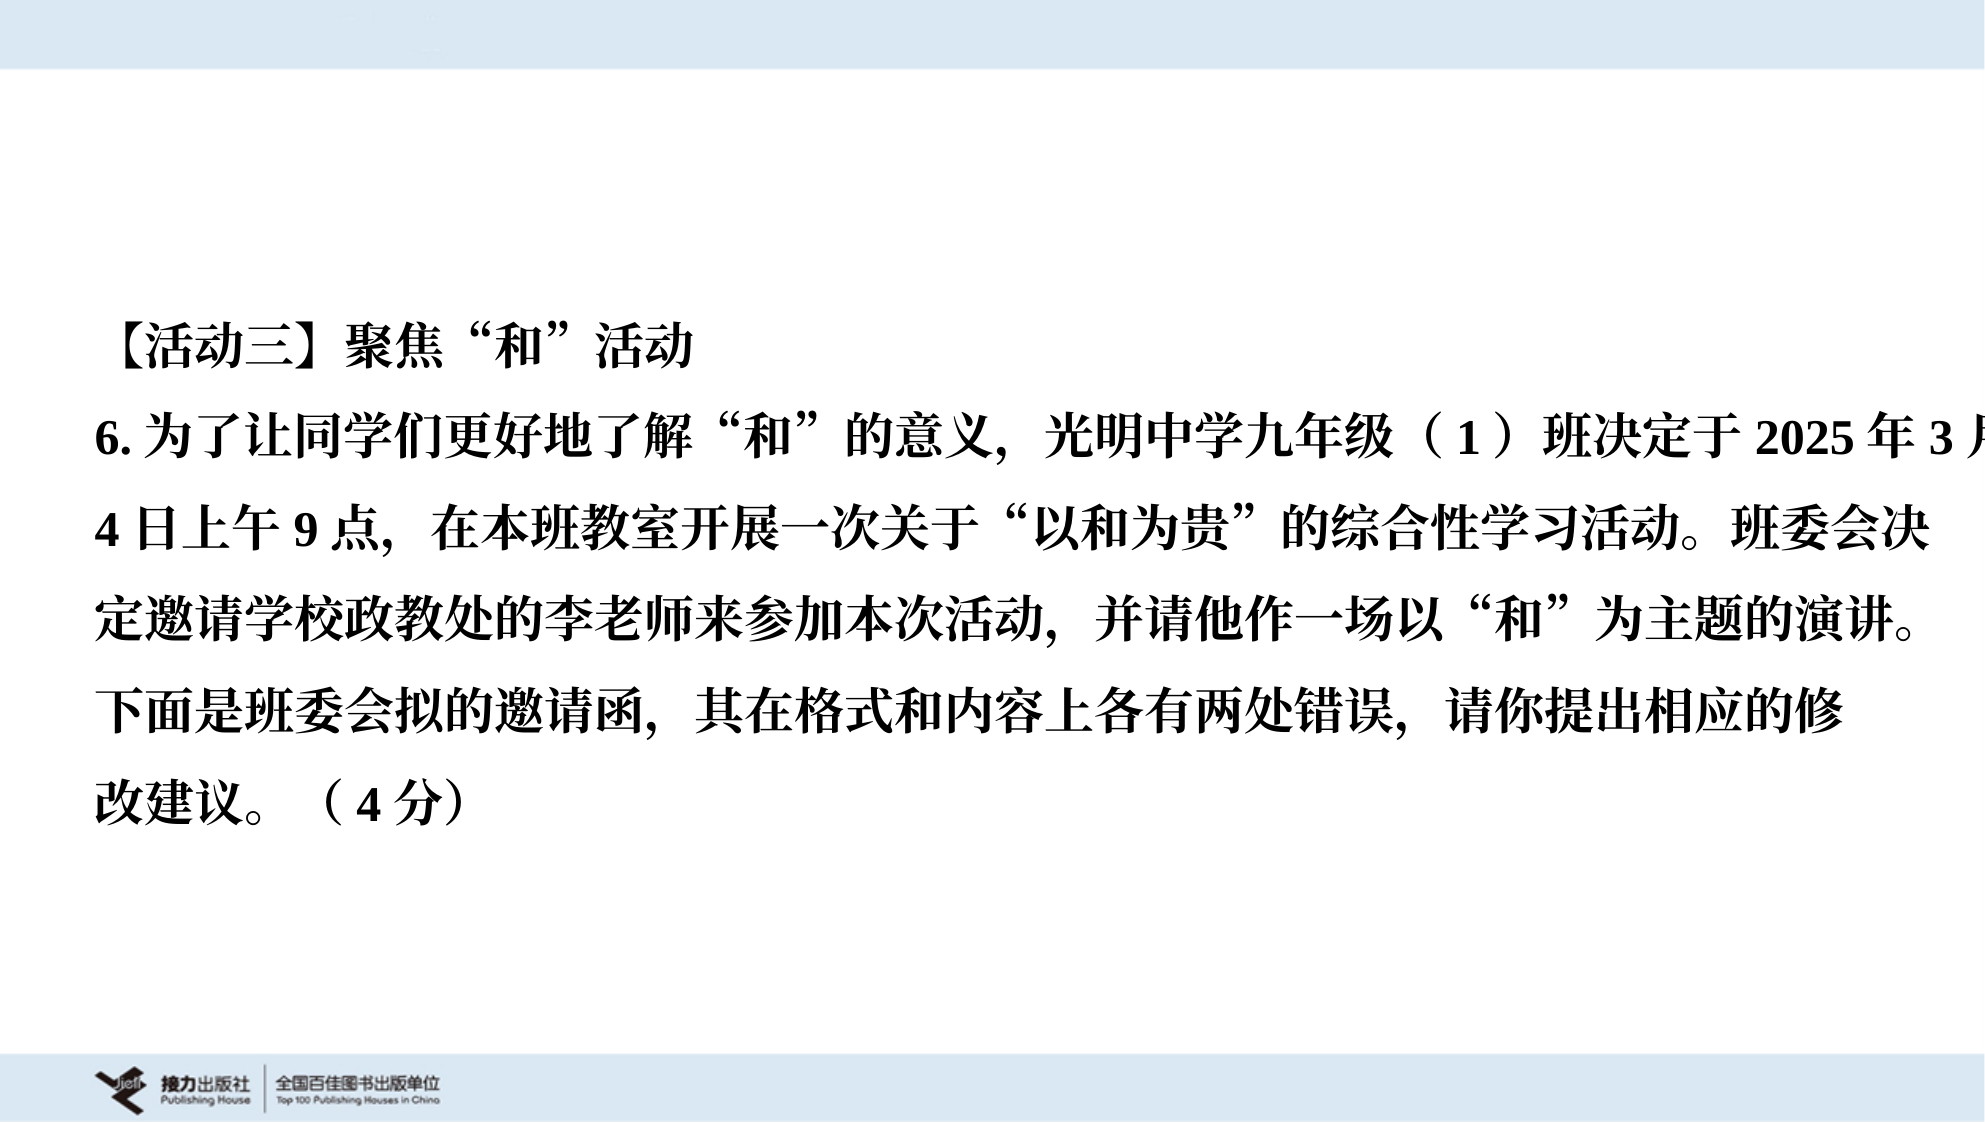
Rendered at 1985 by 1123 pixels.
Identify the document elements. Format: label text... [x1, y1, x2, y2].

text_box 【活动三】聚焦“和”活动 [94, 286, 1892, 372]
picture [0, 0, 1985, 1122]
text_box 6.为了让同学们更好地了解“和”的意义，光明中学九年级（1）班决定于2025年3月 4日上午9点，在本班教室开展一次关于“以和为贵”的综合性学习活动。班委会决 定邀请学校政教处的李老师来参加本次活动，并请他作一场以“和”为主题的演讲。 下面是班委会拟的邀请函，其在格式和内容上各有两处错误，请你提出相应的修 改建议。（4分） [94, 372, 1892, 832]
